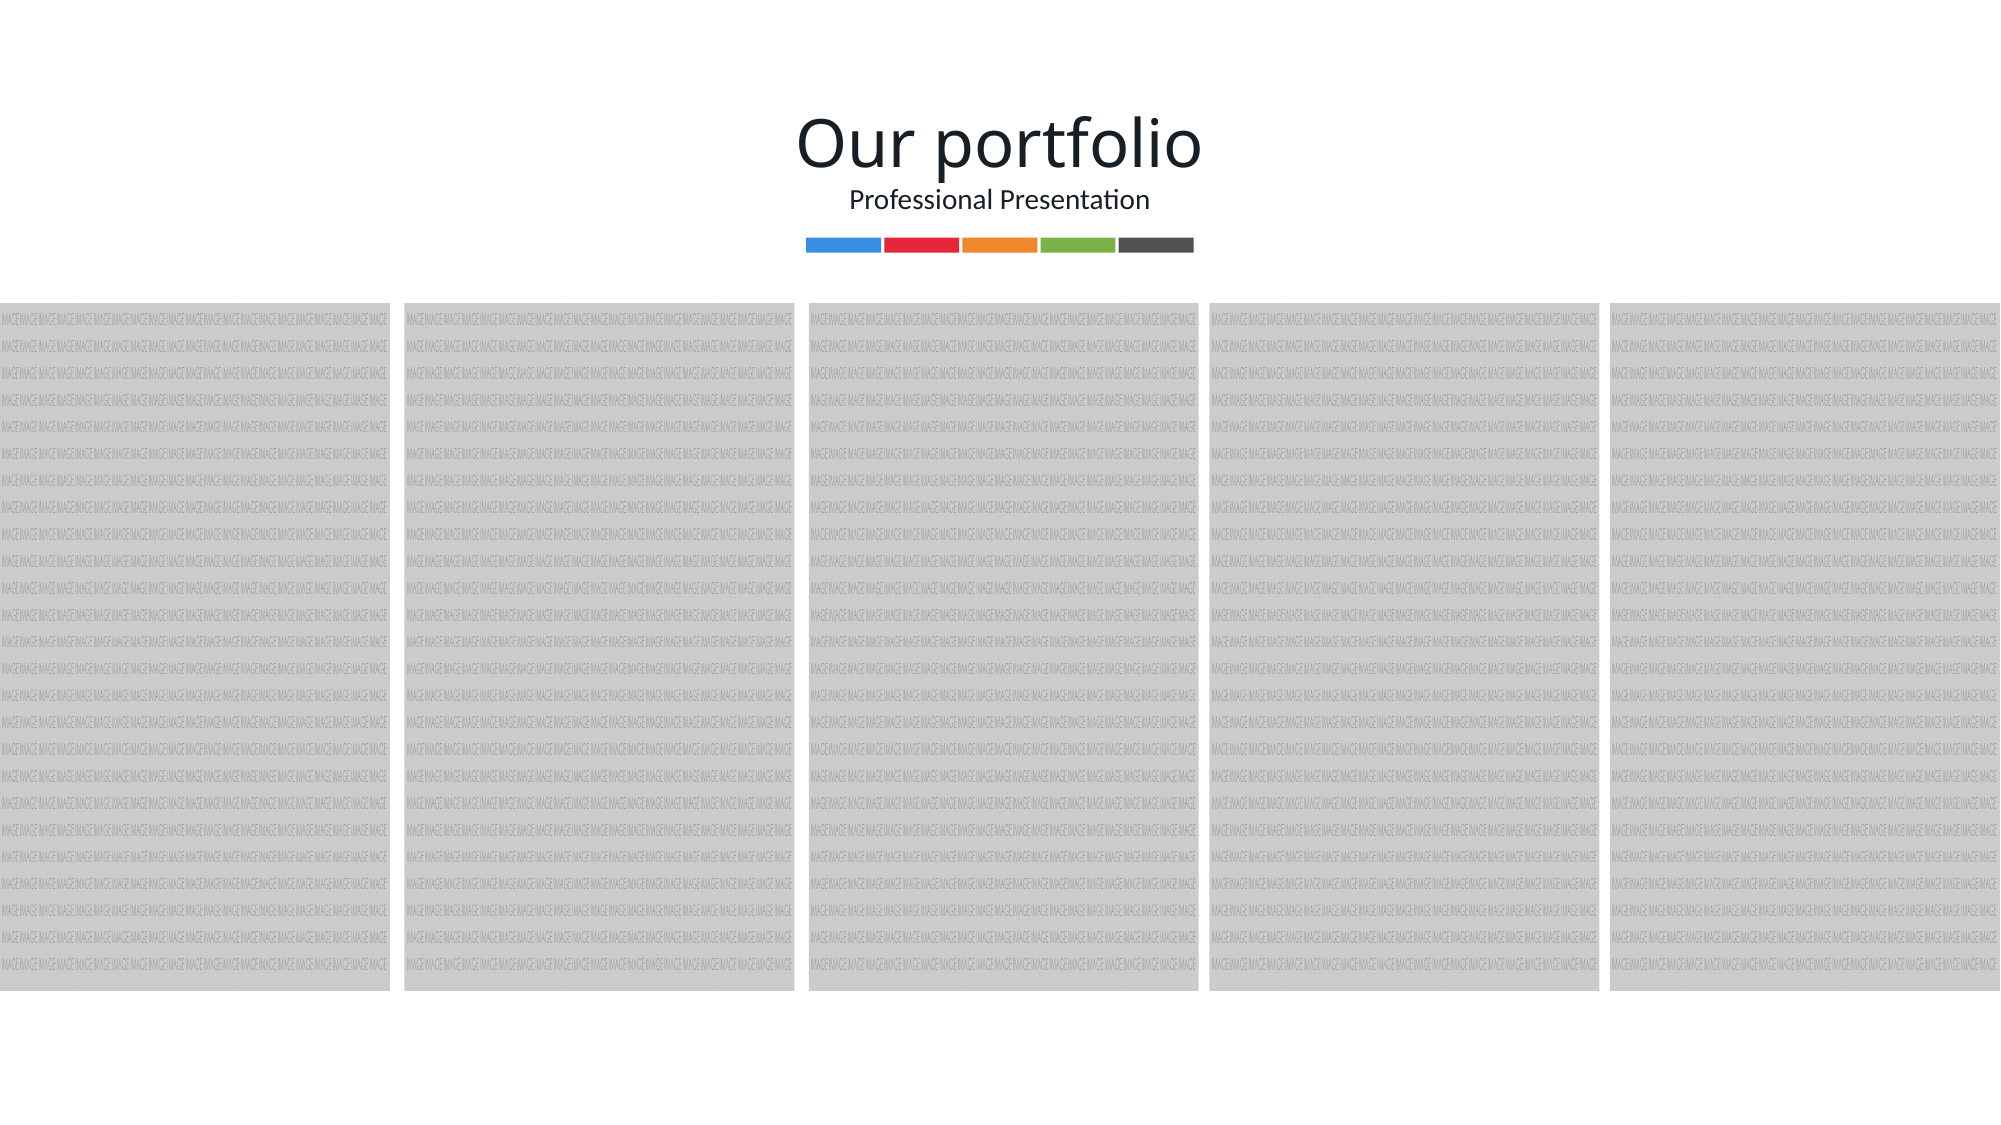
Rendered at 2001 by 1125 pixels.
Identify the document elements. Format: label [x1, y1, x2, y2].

text_box [1609, 303, 2000, 992]
text_box [0, 93, 2000, 253]
text_box [808, 303, 1200, 992]
text_box [1208, 303, 1600, 992]
text_box [0, 303, 391, 992]
text_box [403, 303, 795, 992]
